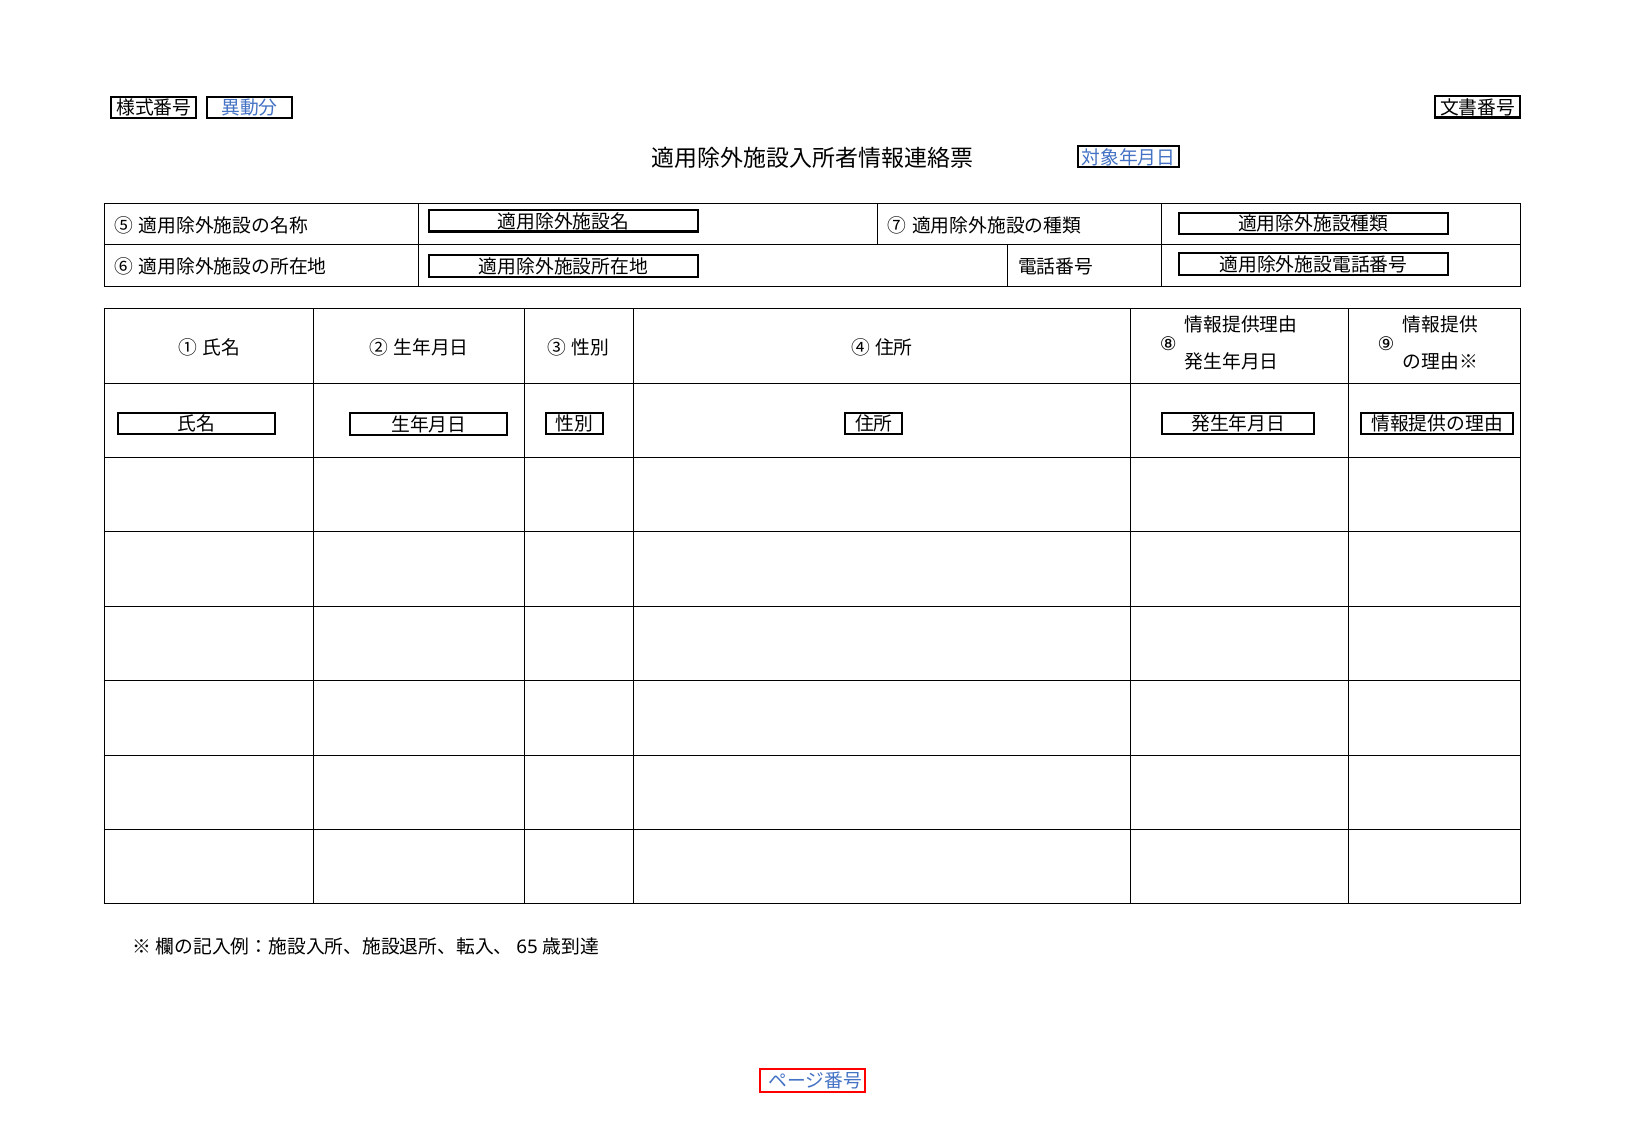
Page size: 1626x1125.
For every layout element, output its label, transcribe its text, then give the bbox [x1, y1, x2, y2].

text_box 生年月日 [349, 412, 508, 436]
table_cell [1349, 756, 1520, 829]
table_header [1162, 204, 1520, 244]
text_box 様式番号 [110, 96, 197, 119]
table_cell [1131, 681, 1348, 755]
table_cell [105, 532, 313, 606]
table_cell [634, 458, 1130, 531]
table_cell [634, 756, 1130, 829]
table_cell [634, 384, 1130, 457]
text_box 発生年月日 [1161, 412, 1315, 435]
table_cell [525, 384, 633, 457]
table_cell [1349, 830, 1520, 903]
table_cell [1349, 681, 1520, 755]
table_cell [105, 607, 313, 680]
table_cell [314, 607, 524, 680]
text_box 適用除外施設入所者情報連絡票 [640, 141, 985, 172]
text_box 性別 [545, 412, 604, 435]
table_cell [105, 756, 313, 829]
table_cell [1349, 458, 1520, 531]
table_cell [1349, 607, 1520, 680]
table_cell [634, 681, 1130, 755]
table_cell [1131, 458, 1348, 531]
table_cell [1131, 830, 1348, 903]
table_cell [1131, 756, 1348, 829]
text_box 異動分 [206, 96, 293, 119]
table_cell [105, 681, 313, 755]
text_box 情報提供の理由 [1360, 412, 1514, 435]
table_header ①氏名 [105, 309, 313, 383]
table_cell [314, 681, 524, 755]
text_box 適用除外施設種類 [1178, 212, 1449, 235]
table_cell [314, 830, 524, 903]
text_box 対象年月日 [1077, 145, 1180, 168]
table_cell [314, 384, 524, 457]
table_cell [525, 458, 633, 531]
table_cell [314, 458, 524, 531]
text_box 適用除外施設名 [428, 209, 699, 233]
table_cell [525, 607, 633, 680]
table_cell [314, 756, 524, 829]
text_box 適用除外施設電話番号 [1178, 252, 1449, 276]
table_cell [525, 756, 633, 829]
table_header ⑦適用除外施設の種類 [878, 204, 1161, 244]
table_cell [634, 830, 1130, 903]
text_box ※欄の記入例：施設入所、施設退所、転入、65歳到達 [117, 927, 873, 983]
table_cell 電話番号 [1008, 245, 1161, 286]
table_header ②生年月日 [314, 309, 524, 383]
table_header [419, 204, 877, 244]
table_cell ⑥適用除外施設の所在地 [105, 245, 418, 286]
table_cell [1131, 532, 1348, 606]
table_cell [314, 532, 524, 606]
table_cell [634, 532, 1130, 606]
table_cell [105, 458, 313, 531]
table_cell [105, 384, 313, 457]
table_cell [525, 681, 633, 755]
table_header ④住所 [634, 309, 1130, 383]
table_header 情報提供 ⑨ の理由※ [1349, 309, 1520, 383]
table_cell [1162, 245, 1520, 286]
text_box 氏名 [117, 412, 276, 435]
table_header ③性別 [525, 309, 633, 383]
text_box 住所 [844, 412, 903, 435]
table_cell [419, 245, 1007, 286]
table_cell [525, 532, 633, 606]
table_cell [1131, 384, 1348, 457]
text_box 文書番号 [1434, 95, 1521, 119]
table_cell [1131, 607, 1348, 680]
table_header 情報提供理由 ⑧ 発生年月日 [1131, 309, 1348, 383]
text_box ページ番号 [759, 1068, 866, 1093]
text_box 適用除外施設所在地 [428, 254, 699, 278]
table_cell [634, 607, 1130, 680]
table_cell [1349, 532, 1520, 606]
table_cell [105, 830, 313, 903]
table_cell [525, 830, 633, 903]
table_header ⑤適用除外施設の名称 [105, 204, 418, 244]
table_cell [1349, 384, 1520, 457]
